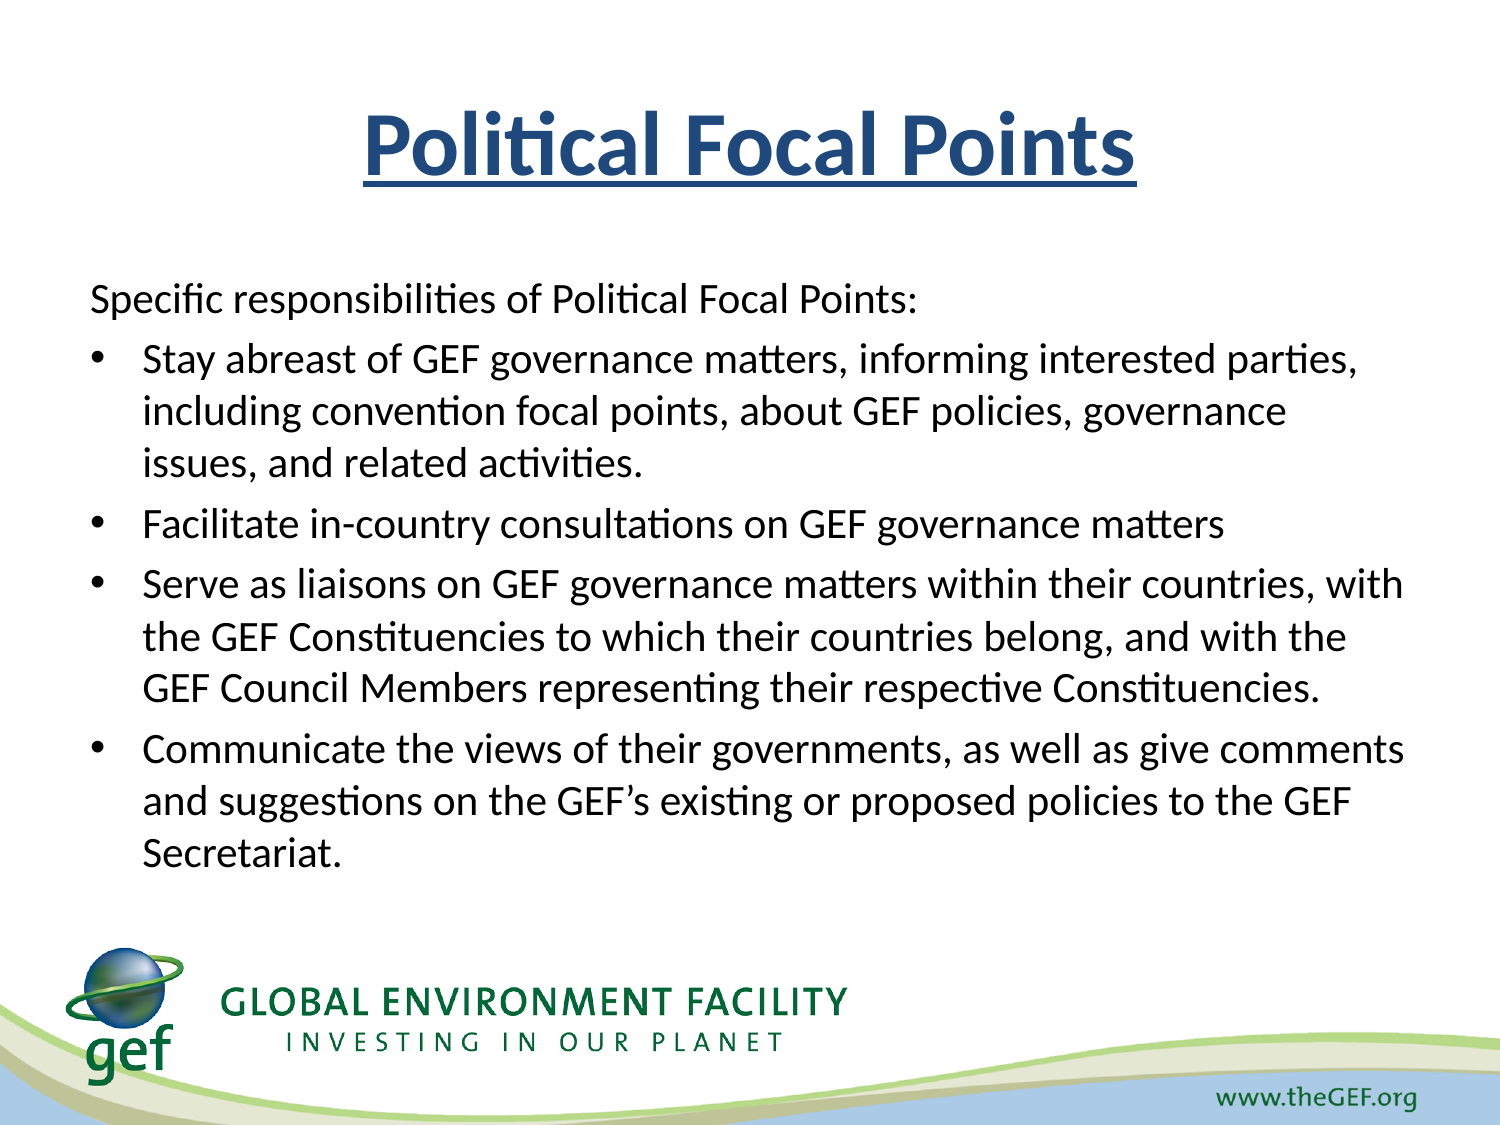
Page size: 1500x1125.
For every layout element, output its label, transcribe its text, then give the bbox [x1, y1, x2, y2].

list Specific responsibilities of Political Focal Points: Stay abreast of GEF governance matters, informing interested parties, including convention focal points, about GEF policies, governance issues, and related activities. Facilitate in-country consultations on GEF governance matters Serve as liaisons on GEF governance matters within their countries, with the GEF Constituencies to which their countries belong, and with the GEF Council Members representing their respective Constituencies. Communicate the views of their governments, as well as give comments and suggestions on the GEF’s existing or proposed policies to the GEF Secretariat. [74, 262, 1426, 938]
title Political Focal Points [74, 44, 1426, 233]
picture [0, 920, 1500, 1125]
